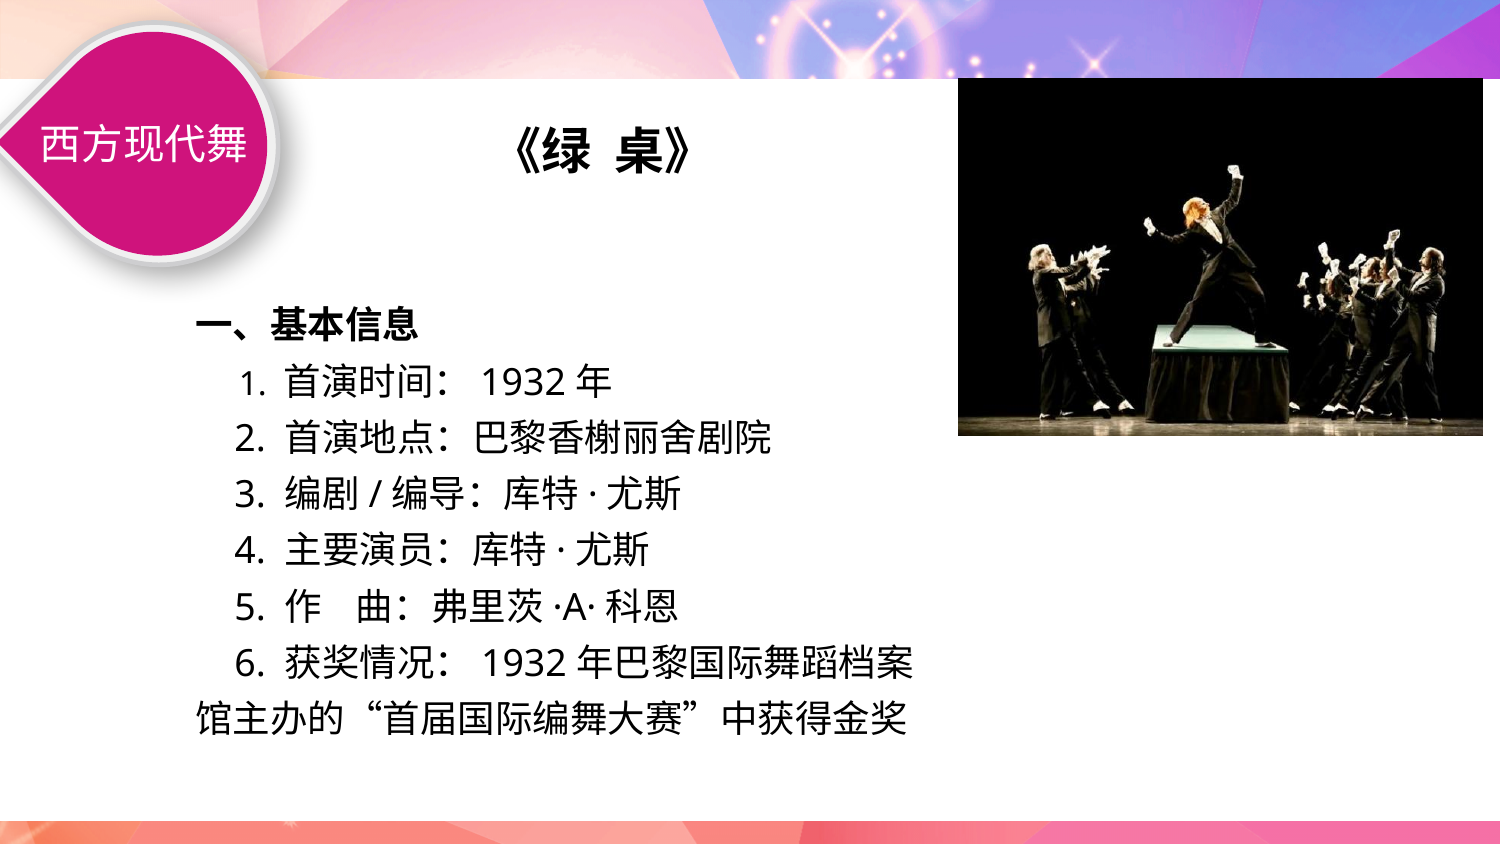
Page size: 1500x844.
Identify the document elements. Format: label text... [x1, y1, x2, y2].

picture [0, 0, 1500, 436]
text_box 《绿 桌》 [313, 111, 850, 188]
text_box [21, 21, 277, 267]
text_box 一、基本信息 1. 首演时间：1932年 2. 首演地点：巴黎香榭丽舍剧院 3. 编剧/编导：库特·尤斯 4. 主要演员：库特·尤斯 5. 作 曲：弗里茨·A·科恩 6. 获奖情况：1932年巴黎国际舞蹈档案馆主办的“首届国际编舞大赛”中获得金奖 [180, 282, 959, 754]
picture [0, 821, 1500, 844]
